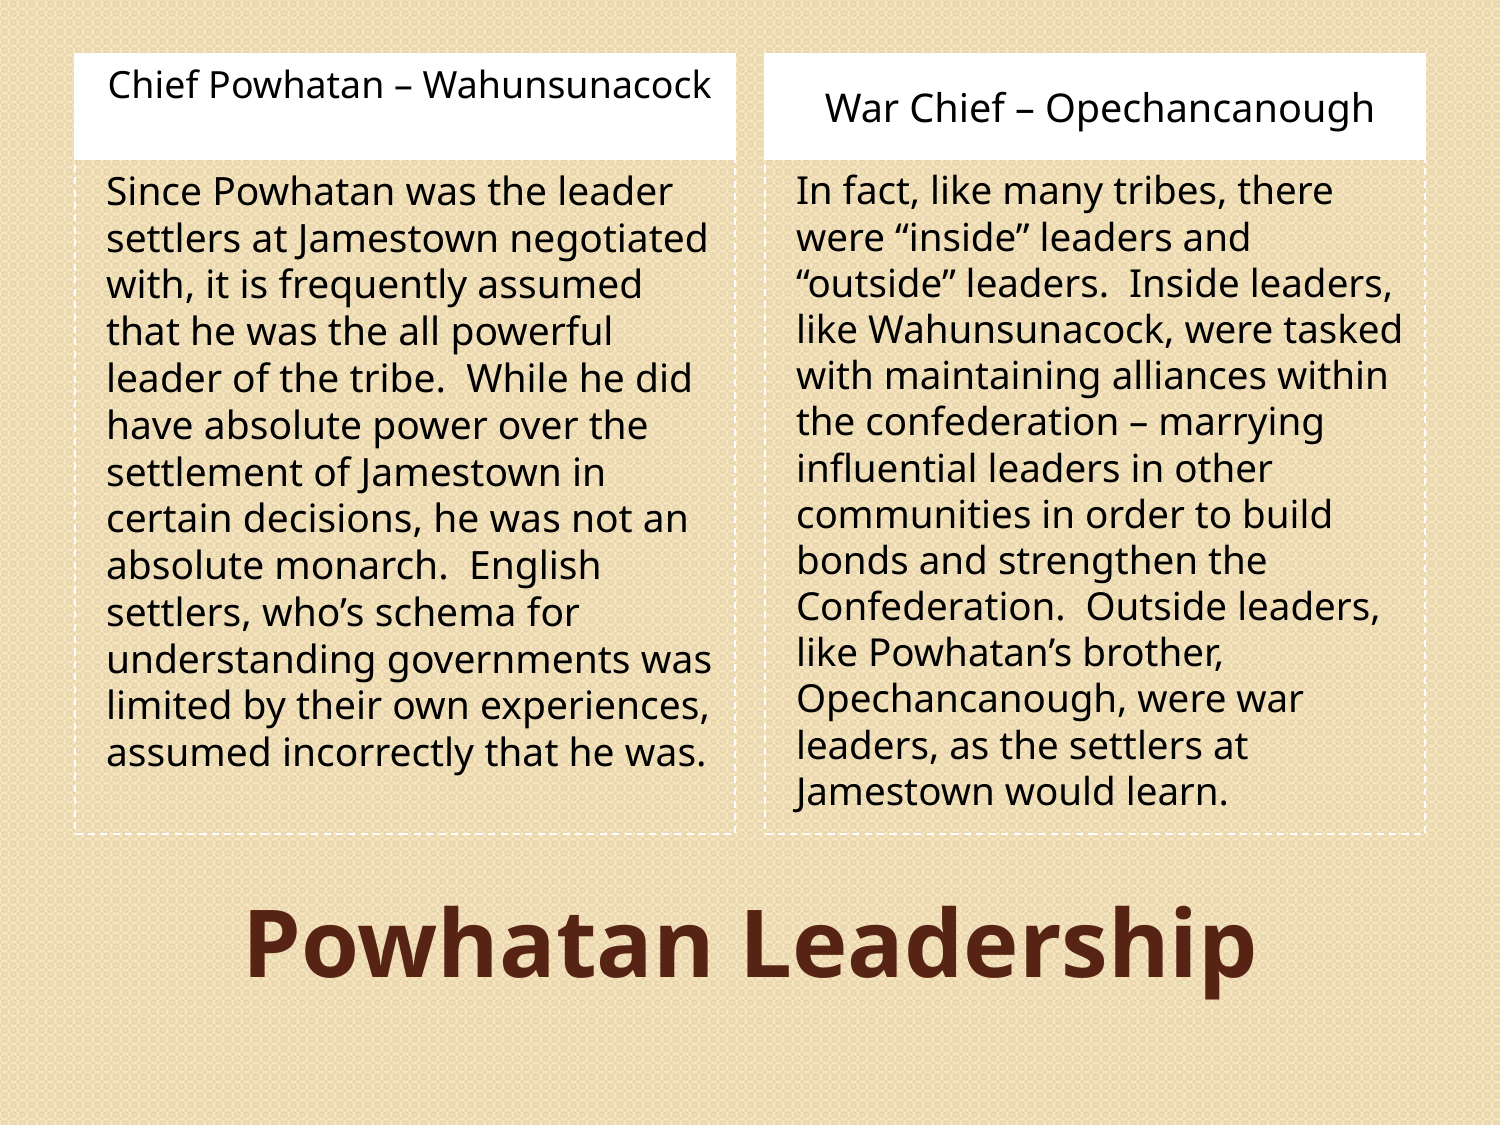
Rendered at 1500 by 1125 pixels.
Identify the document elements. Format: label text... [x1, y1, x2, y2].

list Since Powhatan was the leader settlers at Jamestown negotiated with, it is frequently assumed that he was the all powerful leader of the tribe. While he did have absolute power over the settlement of Jamestown in certain decisions, he was not an absolute monarch. English settlers, who’s schema for understanding governments was limited by their own experiences, assumed incorrectly that he was. [74, 158, 736, 835]
list In fact, like many tribes, there were “inside” leaders and “outside” leaders. Inside leaders, like Wahunsunacock, were tasked with maintaining alliances within the confederation – marrying influential leaders in other communities in order to build bonds and strengthen the Confederation. Outside leaders, like Powhatan’s brother, Opechancanough, were war leaders, as the settlers at Jamestown would learn. [764, 158, 1426, 835]
list Chief Powhatan – Wahunsunacock [74, 53, 736, 159]
title Powhatan Leadership [75, 846, 1425, 1034]
list War Chief – Opechancanough [764, 53, 1426, 159]
